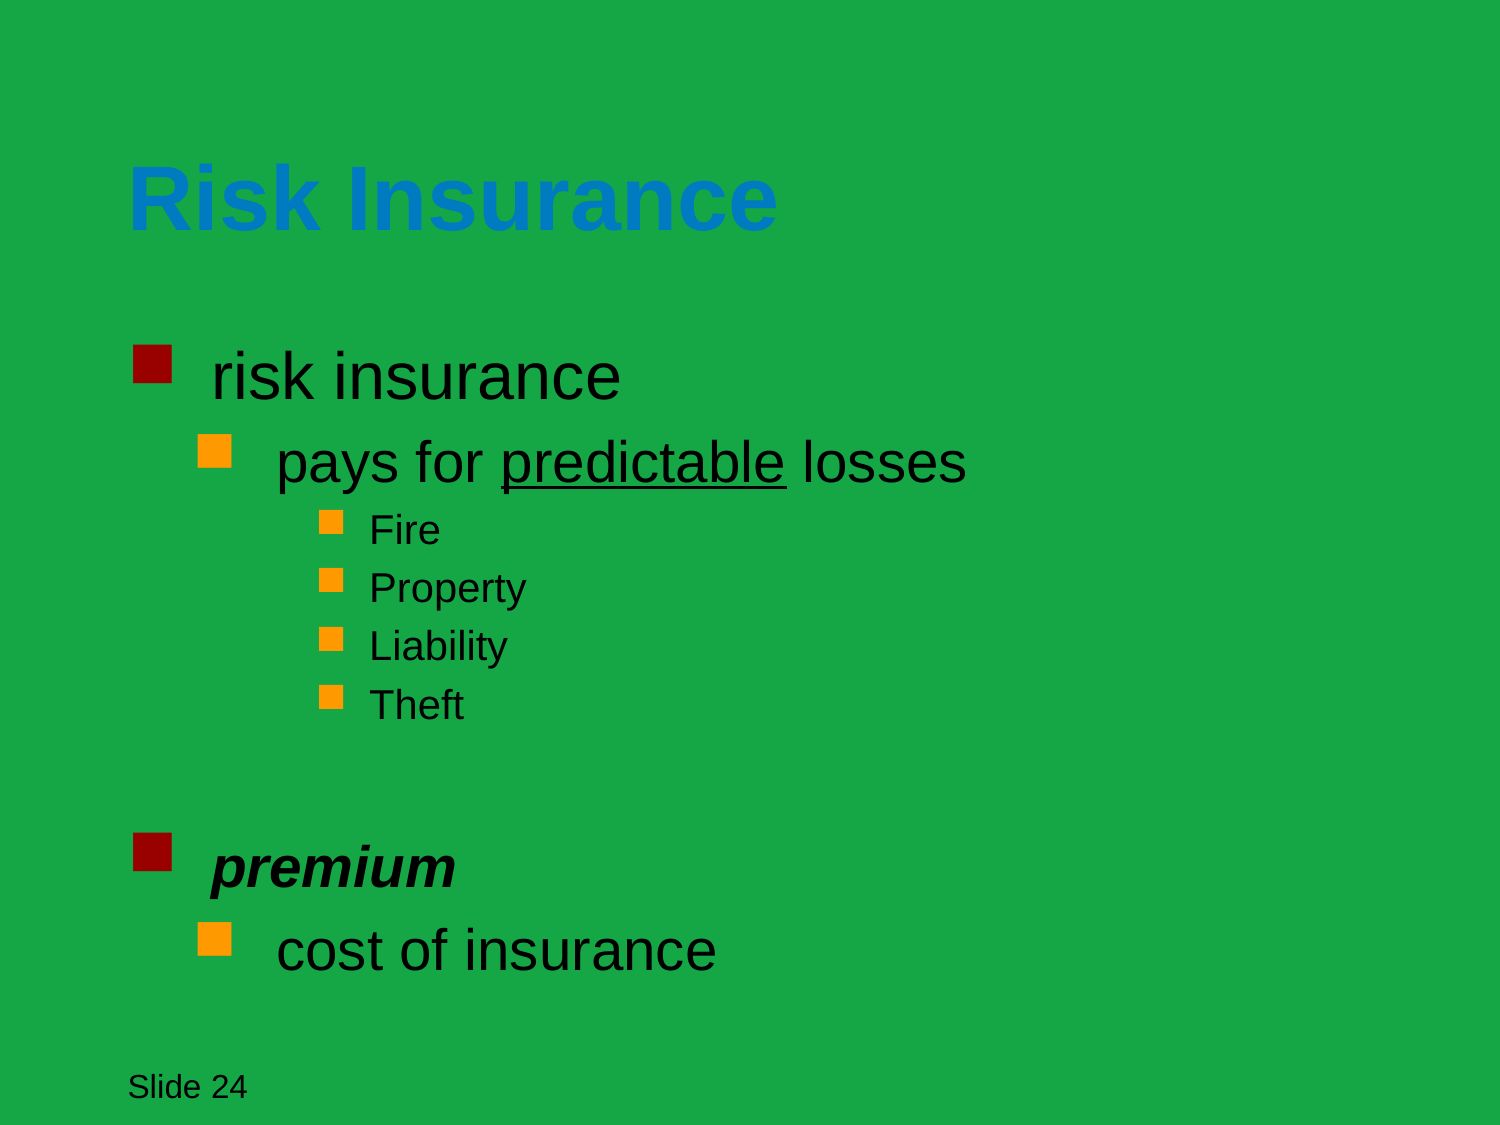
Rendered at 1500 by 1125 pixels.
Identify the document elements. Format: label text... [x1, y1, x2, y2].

list risk insurance pays for predictable losses Fire Property Liability Theft premium cost of insurance [112, 324, 1388, 1000]
slide_number Slide 24 [112, 1037, 425, 1113]
title Risk Insurance [112, 99, 1388, 288]
